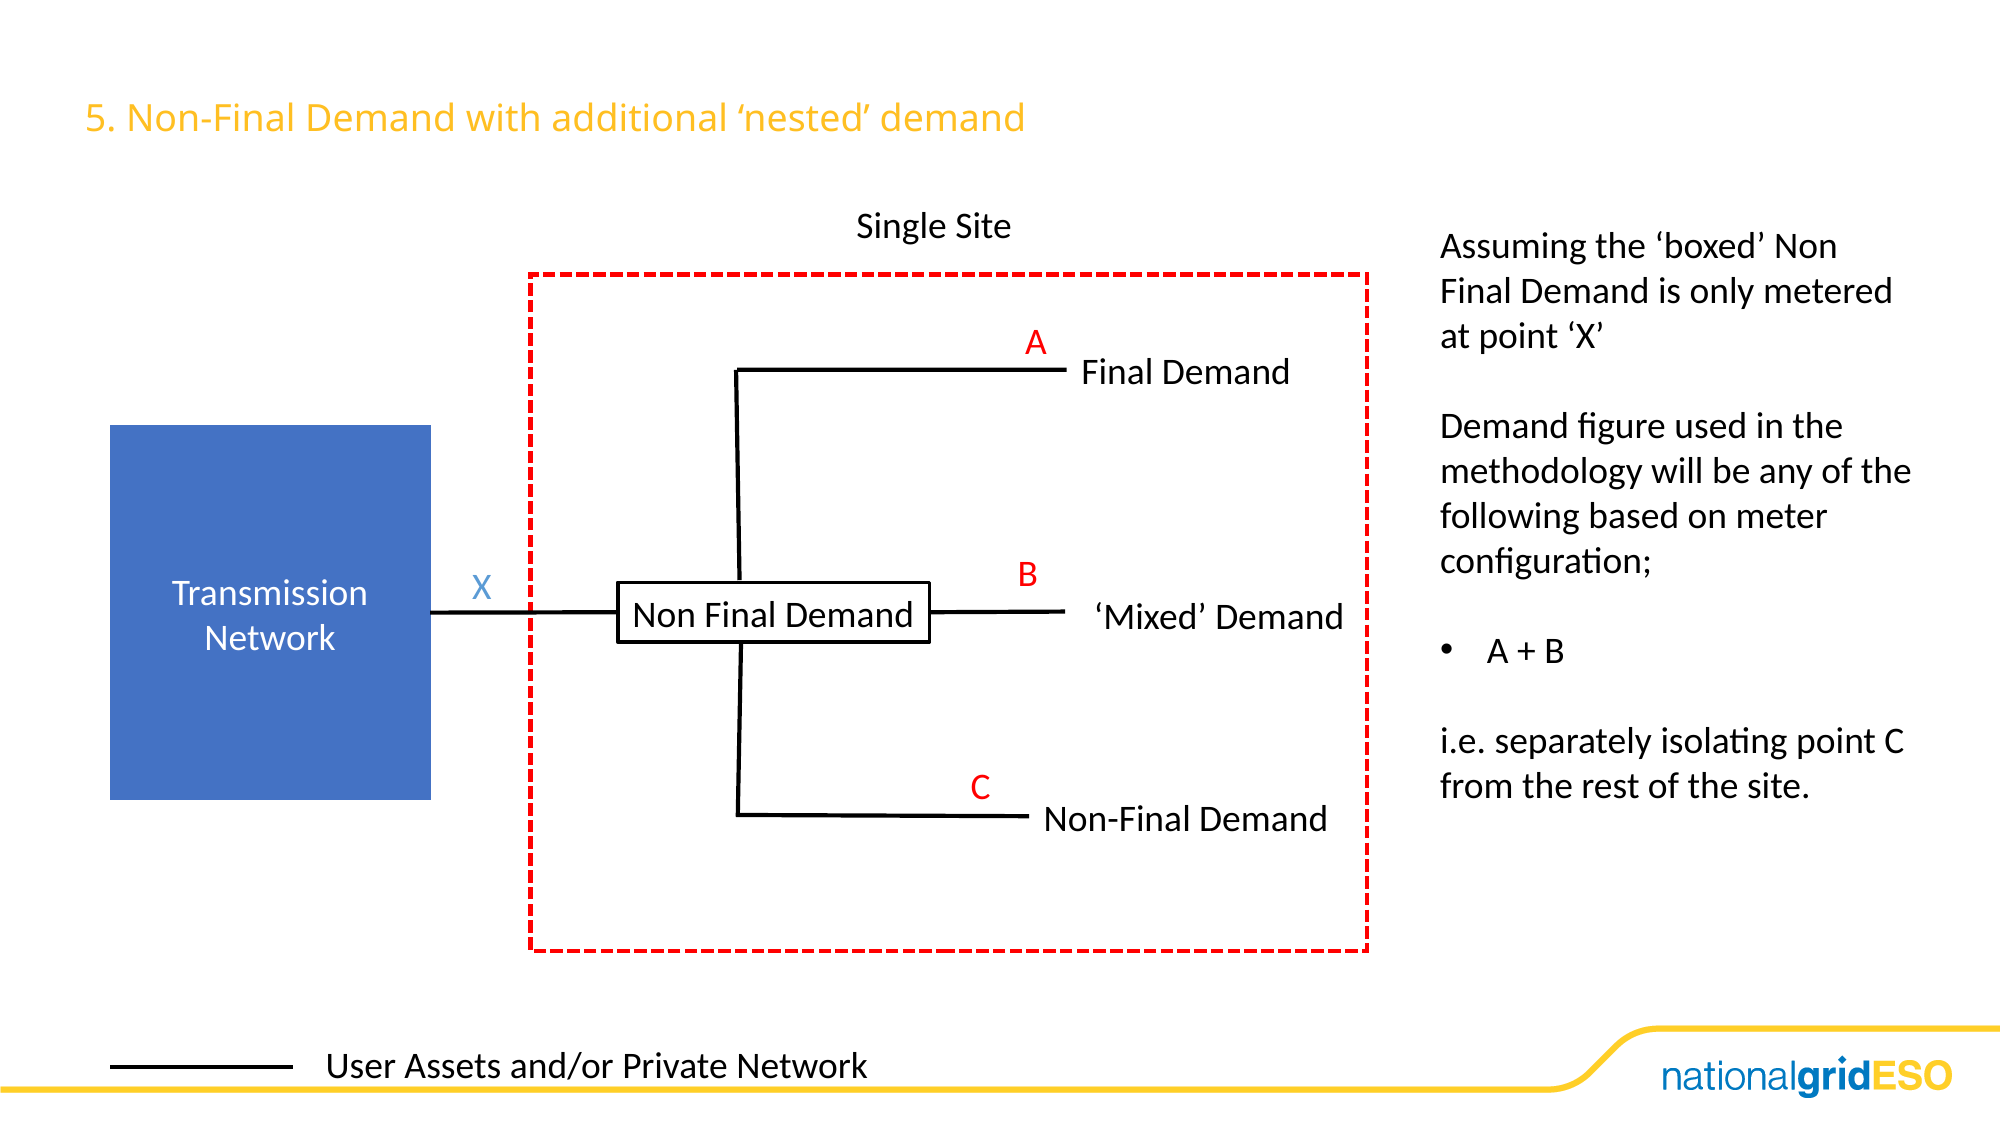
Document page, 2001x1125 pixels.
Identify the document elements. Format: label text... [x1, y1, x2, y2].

text_box Assuming the ‘boxed’ Non Final Demand is only metered at point ‘X’ Demand figure used in the methodology will be any of the following based on meter configuration; A + B i.e. separately isolating point C from the rest of the site. [1425, 213, 1929, 814]
text_box B [1002, 541, 1054, 601]
text_box C [955, 754, 1006, 814]
text_box [529, 273, 1368, 952]
text_box Transmission Network [110, 425, 431, 800]
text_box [737, 642, 742, 817]
text_box User Assets and/or Private Network [310, 1034, 884, 1094]
text_box Final Demand [1066, 339, 1307, 400]
text_box 5. Non-Final Demand with additional ‘nested’ demand [70, 86, 1052, 146]
text_box Non-Final Demand [1028, 786, 1344, 847]
text_box Single Site [841, 194, 1028, 254]
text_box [735, 369, 740, 581]
text_box A [1010, 309, 1062, 369]
text_box Non Final Demand [617, 582, 930, 643]
picture [0, 1024, 2000, 1125]
text_box ‘Mixed’ Demand [1079, 584, 1360, 645]
text_box X [457, 554, 507, 612]
